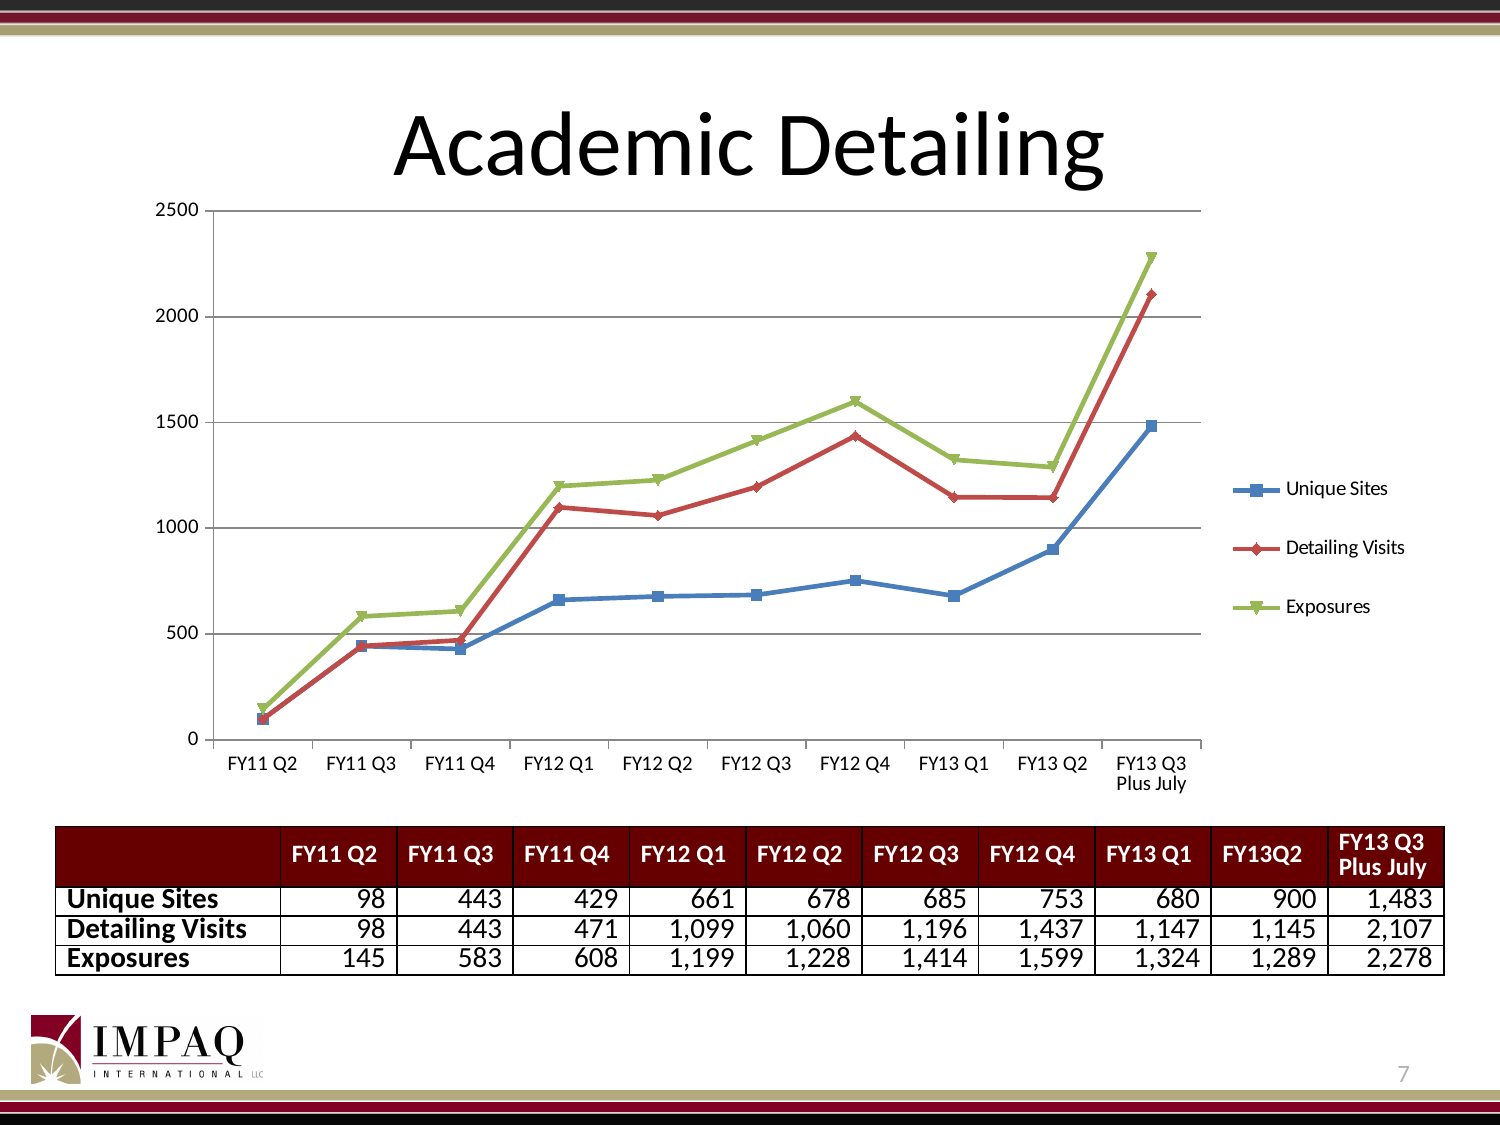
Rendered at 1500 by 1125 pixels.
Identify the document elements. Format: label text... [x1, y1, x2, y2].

table_cell 680 [1096, 888, 1210, 915]
table_cell 661 [630, 888, 745, 915]
picture [31, 1015, 263, 1084]
table_cell Exposures [56, 946, 280, 974]
table_cell 98 [281, 917, 396, 945]
table_header FY12 Q1 [630, 827, 745, 886]
table_cell Unique Sites [56, 888, 280, 915]
table_cell 1,099 [630, 917, 745, 945]
table_cell 2,107 [1329, 917, 1443, 945]
table_cell 1,196 [863, 917, 978, 945]
table_header FY12 Q4 [979, 827, 1094, 886]
table_cell 685 [863, 888, 978, 915]
table_cell 429 [514, 888, 629, 915]
table_cell 443 [398, 917, 512, 945]
table_cell Detailing Visits [56, 917, 280, 945]
table_cell 1,289 [1212, 946, 1327, 974]
table_cell 1,414 [863, 946, 978, 974]
table_header FY13 Q3 Plus July [1329, 827, 1443, 886]
table_cell 608 [514, 946, 629, 974]
table_header FY11 Q4 [514, 827, 629, 886]
table_cell 1,147 [1096, 917, 1210, 945]
table_cell 1,145 [1212, 917, 1327, 945]
table_header FY13 Q1 [1096, 827, 1210, 886]
table_cell 1,228 [747, 946, 861, 974]
table_header FY12 Q2 [747, 827, 861, 886]
picture [0, 0, 1500, 44]
table_header FY12 Q3 [863, 827, 978, 886]
title Academic Detailing [75, 45, 1425, 233]
table_cell 471 [514, 917, 629, 945]
table_cell 145 [281, 946, 396, 974]
table_cell 1,437 [979, 917, 1094, 945]
picture [0, 1090, 1500, 1125]
chart [128, 188, 1426, 808]
table_cell 583 [398, 946, 512, 974]
table_cell 98 [281, 888, 396, 915]
table_cell 1,060 [747, 917, 861, 945]
table_cell 1,324 [1096, 946, 1210, 974]
slide_number 7 [1074, 1042, 1425, 1103]
table_header [56, 827, 280, 886]
table_cell 1,599 [979, 946, 1094, 974]
table_cell 753 [979, 888, 1094, 915]
table_cell 900 [1212, 888, 1327, 915]
table_header FY11 Q3 [398, 827, 512, 886]
table_header FY13Q2 [1212, 827, 1327, 886]
table_cell 1,483 [1329, 888, 1443, 915]
table_header FY11 Q2 [281, 827, 396, 886]
table_cell 2,278 [1329, 946, 1443, 974]
table_cell 443 [398, 888, 512, 915]
table_cell 678 [747, 888, 861, 915]
table_cell 1,199 [630, 946, 745, 974]
